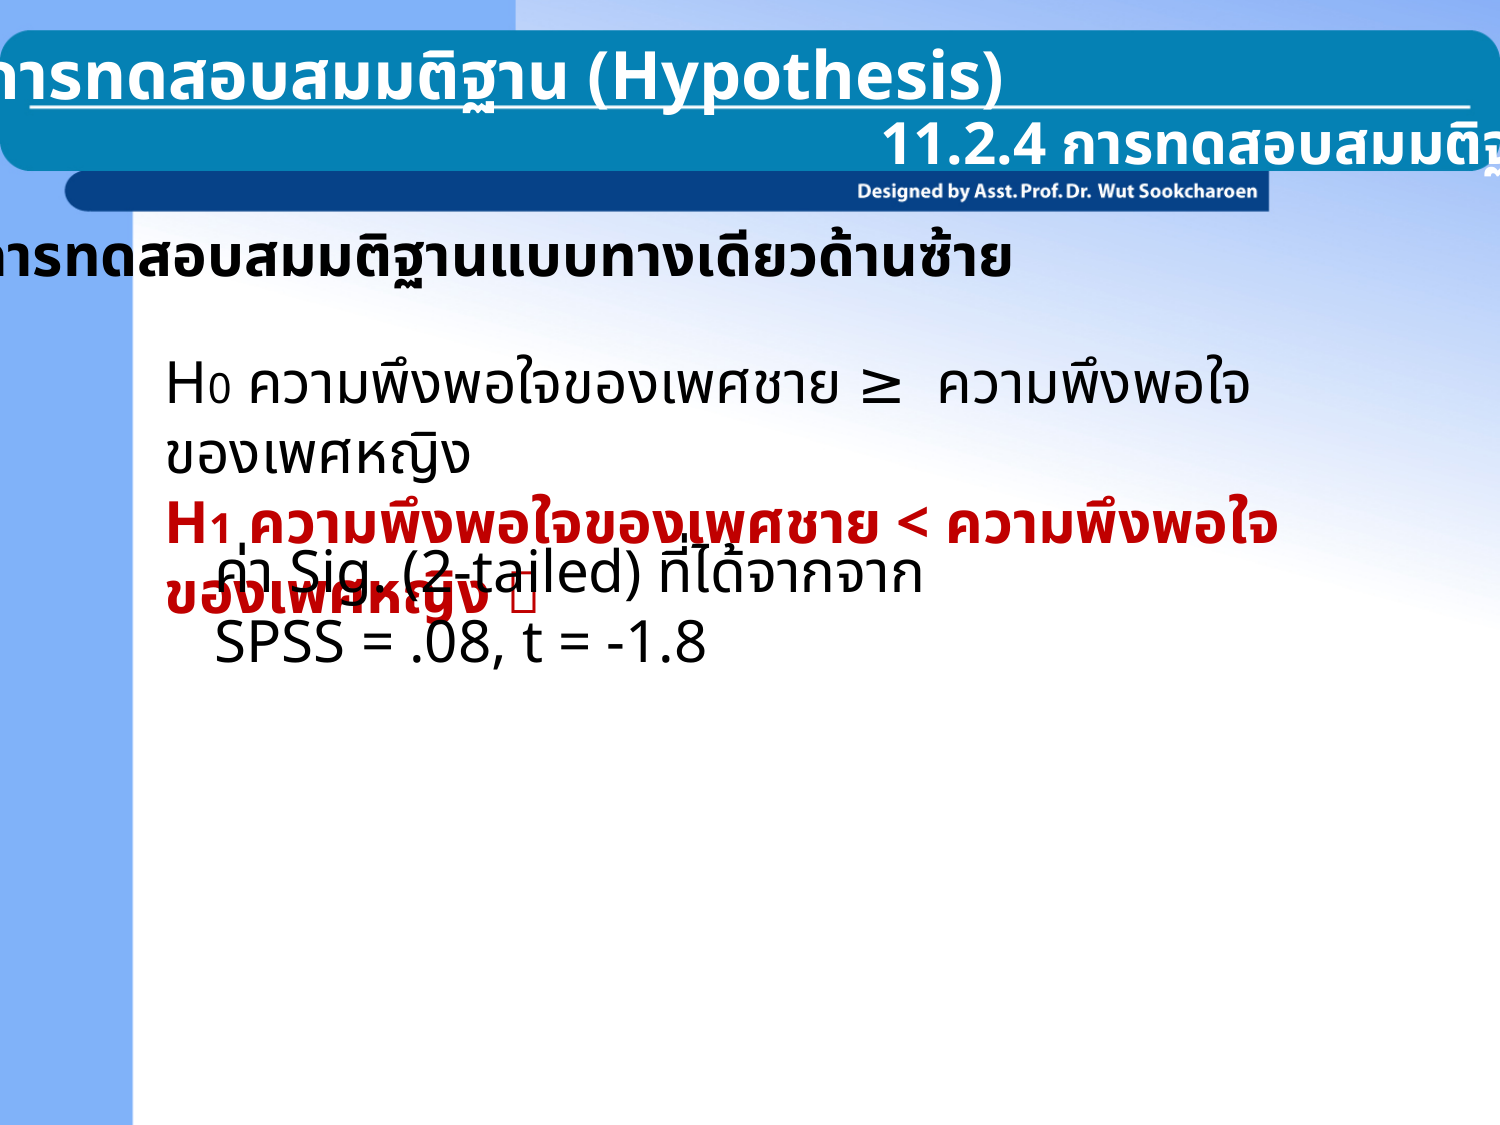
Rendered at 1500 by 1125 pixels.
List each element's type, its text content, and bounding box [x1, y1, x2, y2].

picture [0, 0, 1500, 53]
picture [0, 149, 1500, 1125]
text_box H0 ความพึงพอใจของเพศชาย ≥ ความพึงพอใจของเพศหญิง H1 ความพึงพอใจของเพศชาย < ความพึงพอใจของเพศหญิง  [149, 337, 1338, 633]
text_box 11.2.4 การทดสอบสมมติฐาน [865, 98, 1500, 184]
text_box ค่า Sig. (2-tailed) ที่ได้จากจาก SPSS = .08, t = -1.8 [200, 526, 1050, 682]
text_box 11.2 การทดสอบสมมติฐาน (Hypothesis) [0, 25, 1020, 121]
text_box การทดสอบสมมติฐานแบบทางเดียวด้านซ้าย [0, 210, 1030, 296]
